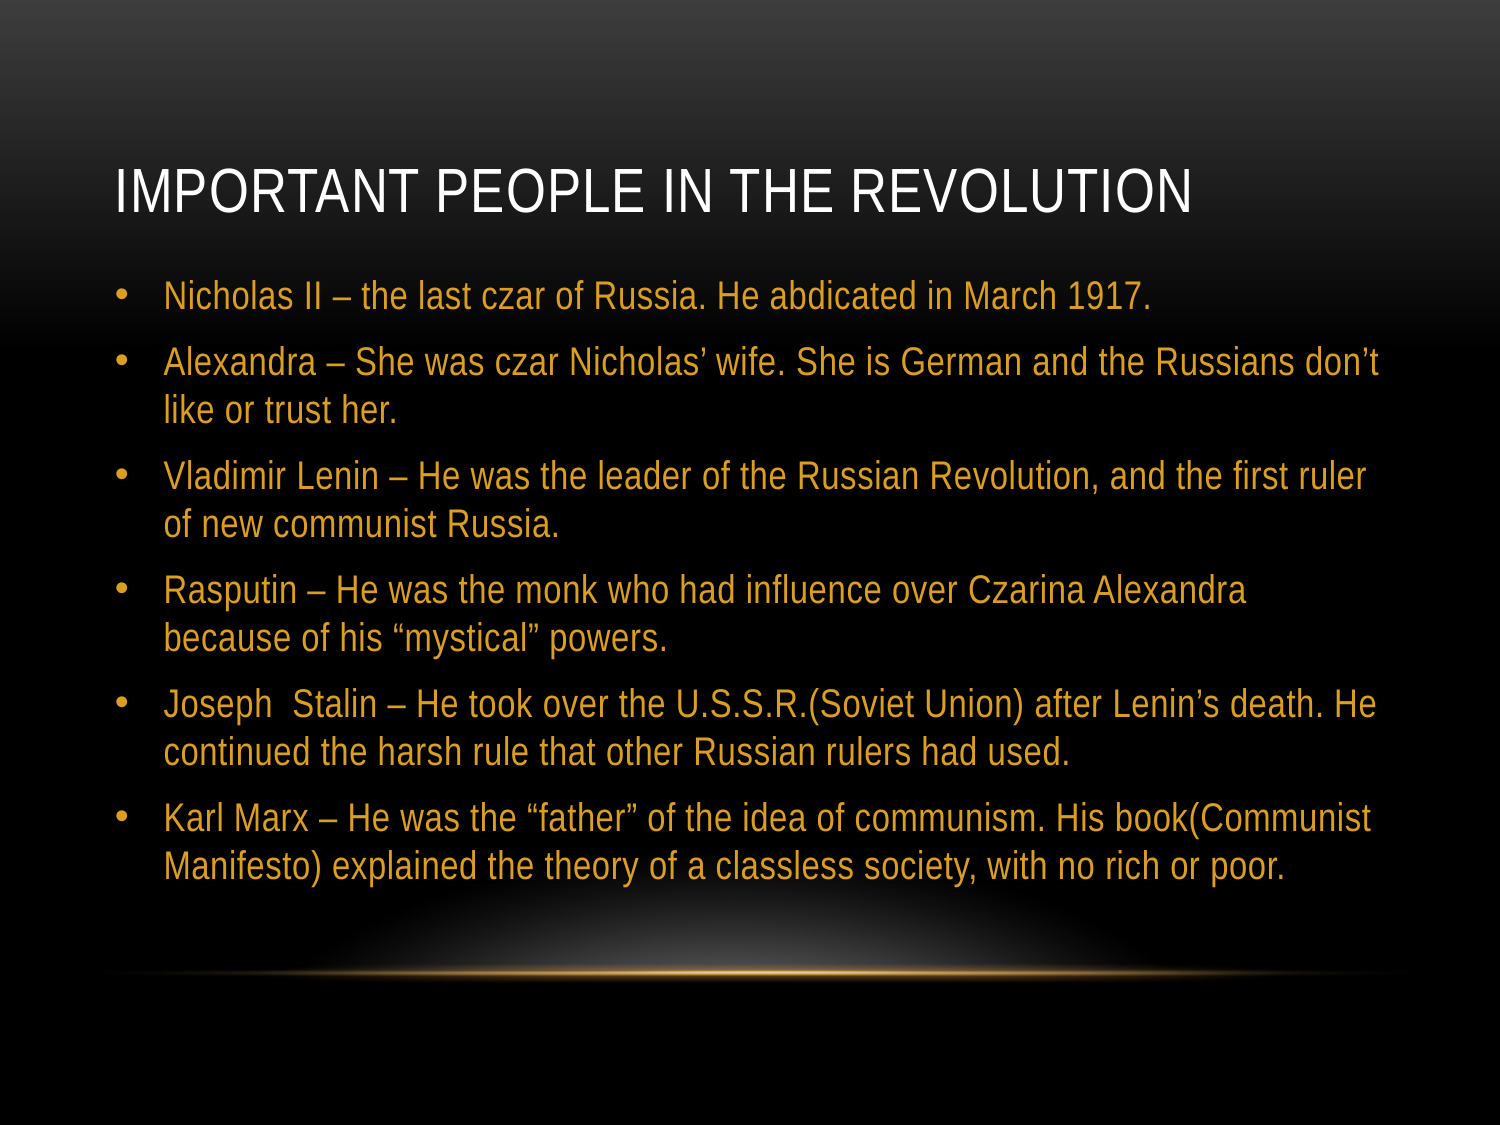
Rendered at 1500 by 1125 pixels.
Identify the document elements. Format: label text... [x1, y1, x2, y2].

picture [0, 0, 1500, 1125]
title Important people in the revolution [99, 45, 1400, 233]
list Nicholas II – the last czar of Russia. He abdicated in March 1917. Alexandra – She was czar Nicholas’ wife. She is German and the Russians don’t like or trust her. Vladimir Lenin – He was the leader of the Russian Revolution, and the first ruler of new communist Russia. Rasputin – He was the monk who had influence over Czarina Alexandra because of his “mystical” powers. Joseph Stalin – He took over the U.S.S.R.(Soviet Union) after Lenin’s death. He continued the harsh rule that other Russian rulers had used. Karl Marx – He was the “father” of the idea of communism. His book(Communist Manifesto) explained the theory of a classless society, with no rich or poor. [99, 262, 1400, 938]
